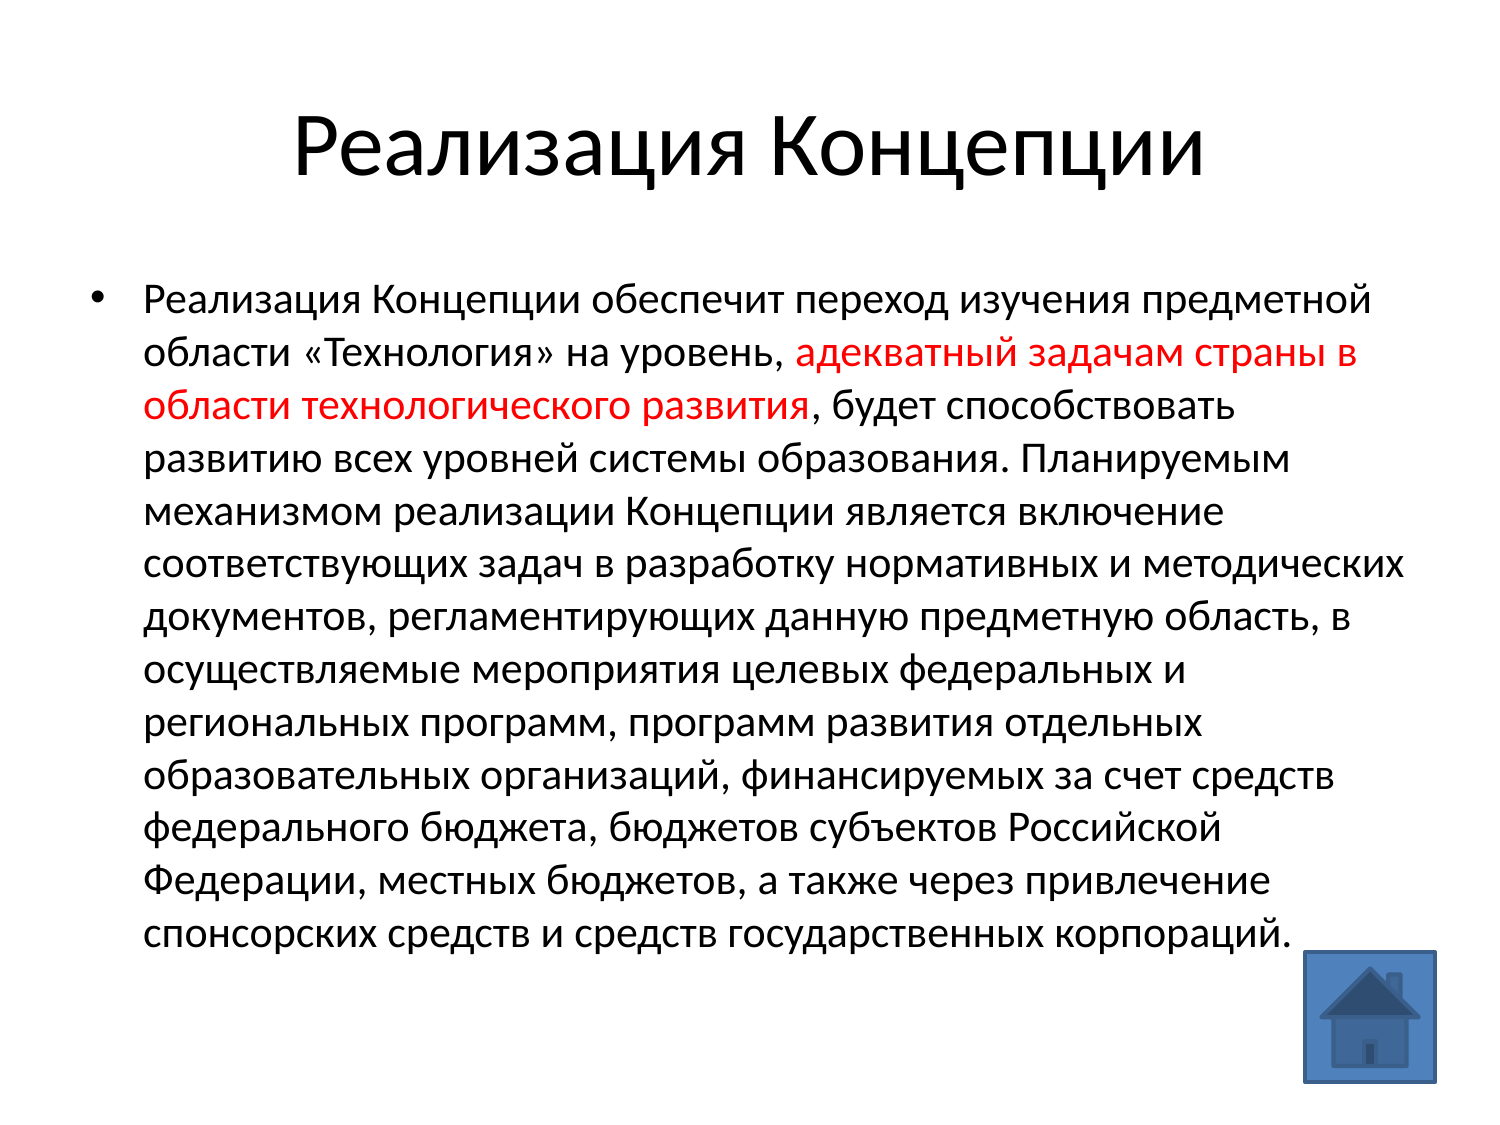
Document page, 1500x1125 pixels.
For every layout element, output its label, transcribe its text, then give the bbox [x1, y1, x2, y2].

text_box [1303, 950, 1437, 1084]
list Реализация Концепции обеспечит переход изучения предметной области «Технология» на уровень, адекватный задачам страны в области технологического развития, будет способствовать развитию всех уровней системы образования. Планируемым механизмом реализации Концепции является включение соответствующих задач в разработку нормативных и методических документов, регламентирующих данную предметную область, в осуществляемые мероприятия целевых федеральных и региональных программ, программ развития отдельных образовательных организаций, финансируемых за счет средств федерального бюджета, бюджетов субъектов Российской Федерации, местных бюджетов, а также через привлечение спонсорских средств и средств государственных корпораций. [75, 262, 1425, 1005]
title Реализация Концепции [75, 45, 1425, 233]
